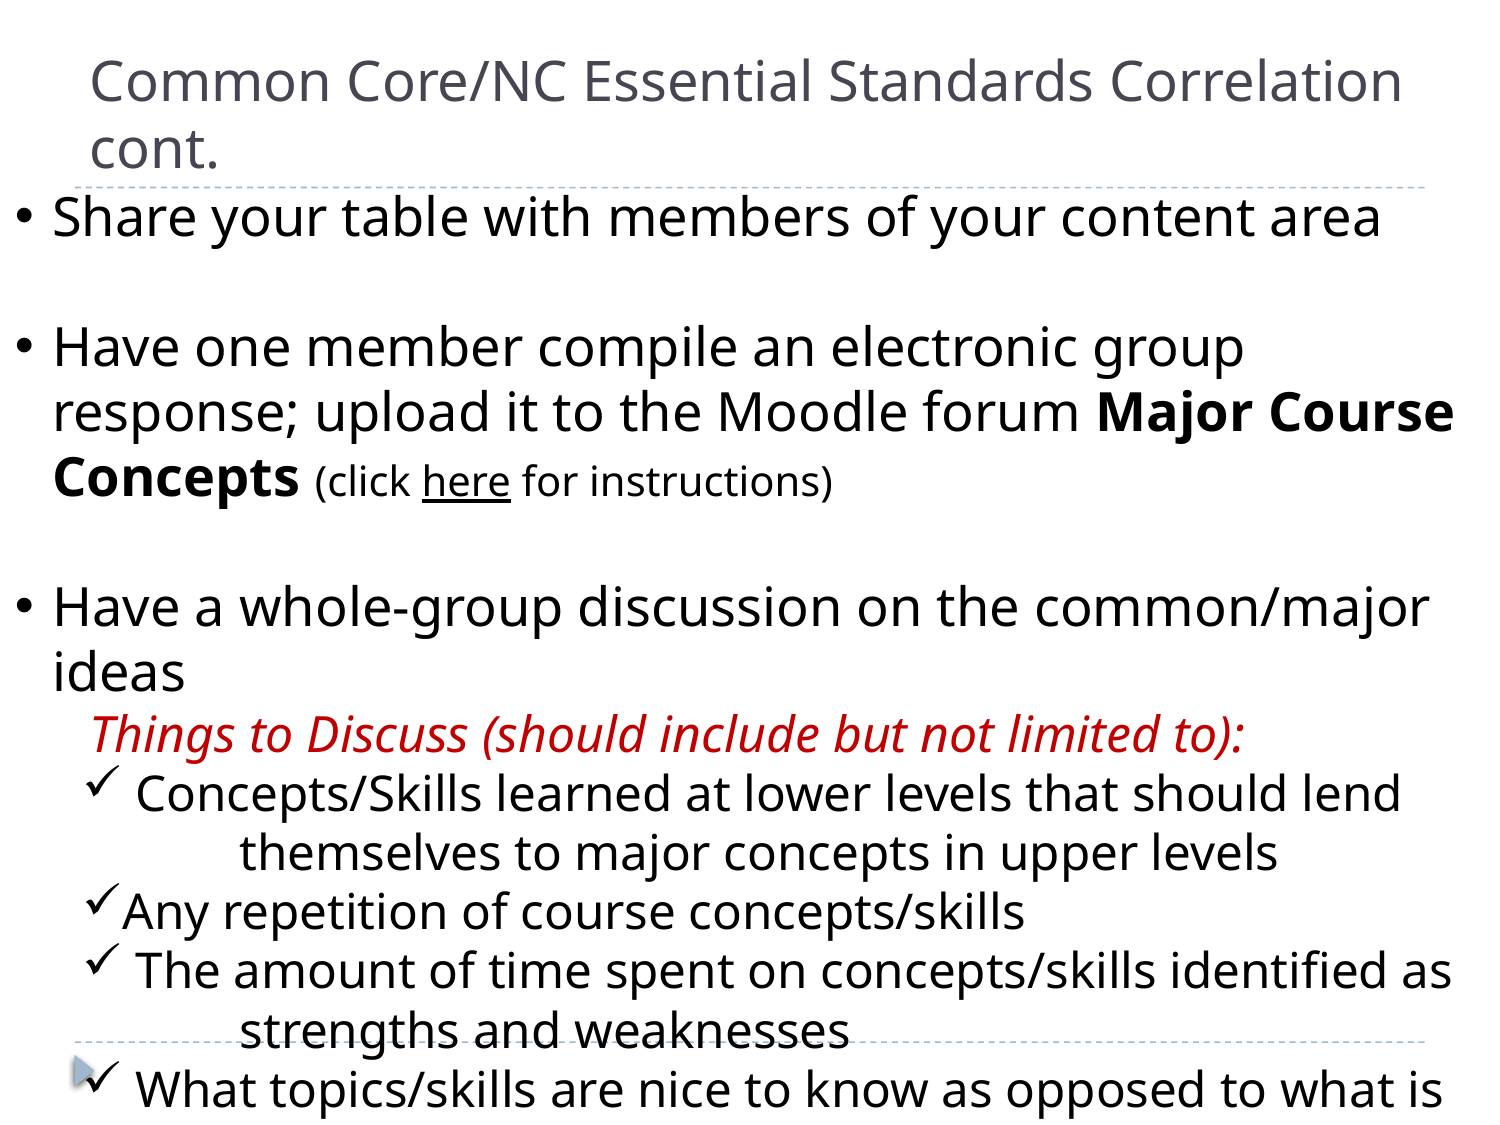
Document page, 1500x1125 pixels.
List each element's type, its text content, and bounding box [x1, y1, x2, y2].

title Common Core/NC Essential Standards Correlation cont. [75, 37, 1425, 174]
text_box Share your table with members of your content area Have one member compile an electronic group response; upload it to the Moodle forum Major Course Concepts (click here for instructions) Have a whole-group discussion on the common/major ideas Things to Discuss (should include but not limited to): Concepts/Skills learned at lower levels that should lend themselves to major concepts in upper levels Any repetition of course concepts/skills The amount of time spent on concepts/skills identified as strengths and weaknesses What topics/skills are nice to know as opposed to what is essential? [0, 174, 1500, 1125]
